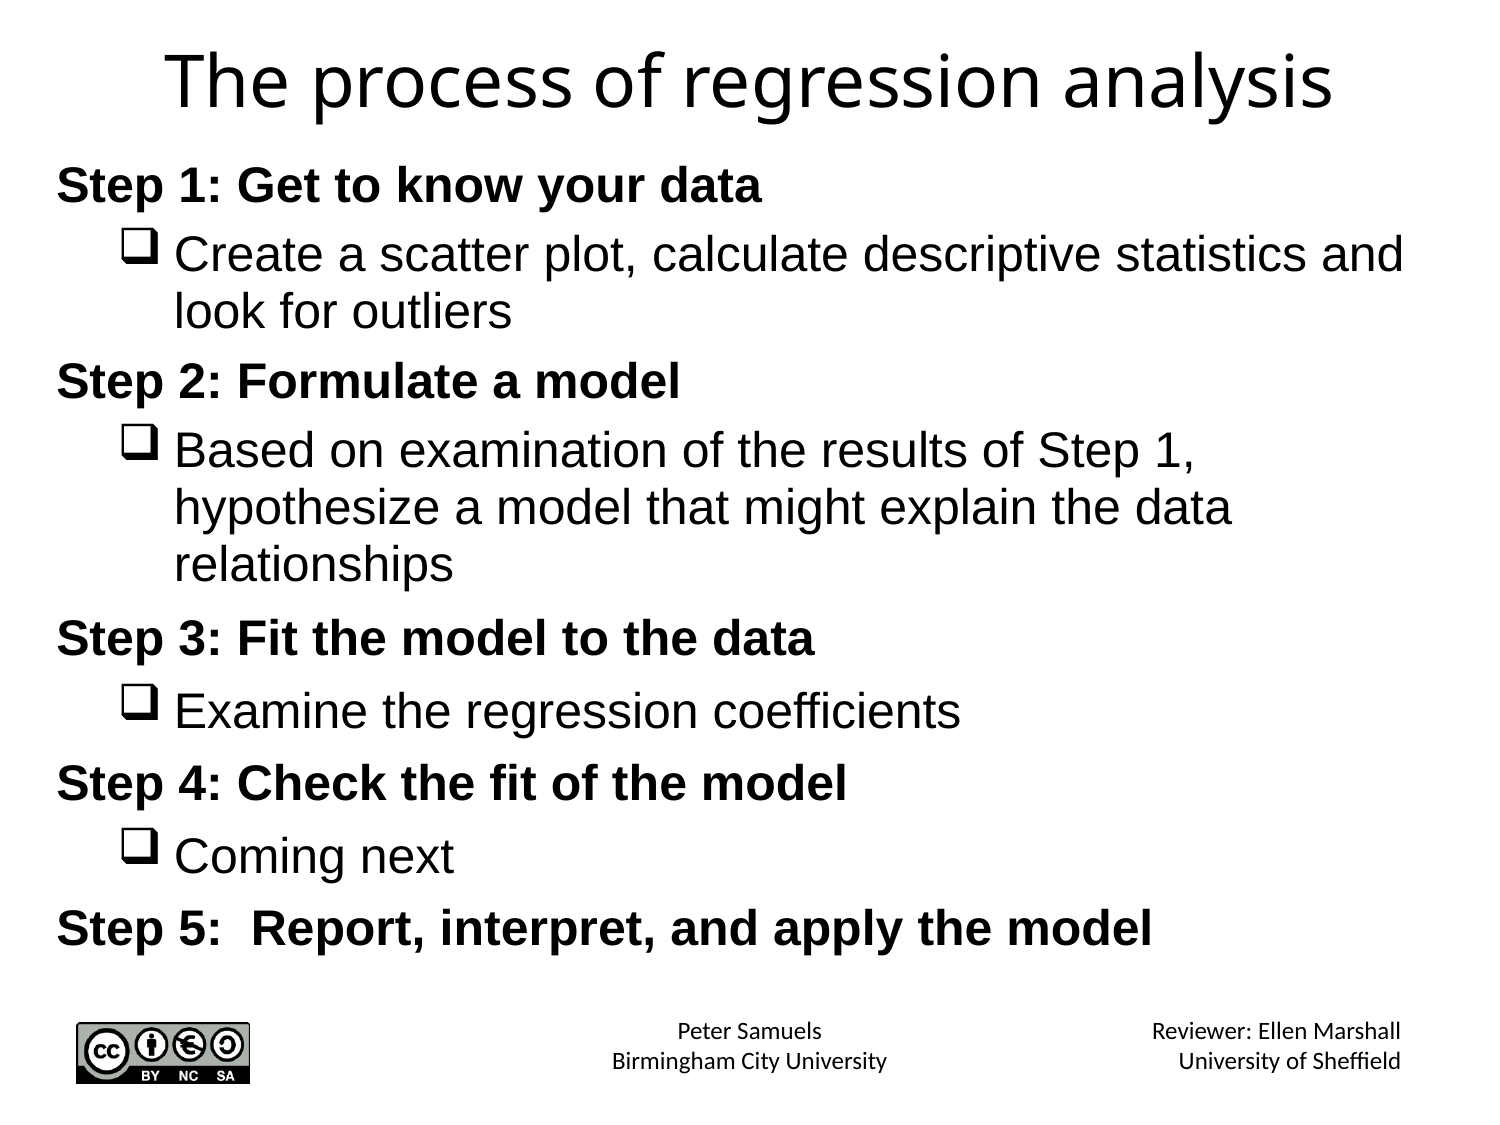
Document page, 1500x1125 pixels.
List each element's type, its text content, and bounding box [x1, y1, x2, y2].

title The process of regression analysis [17, 30, 1483, 138]
list Step 1: Get to know your data Create a scatter plot, calculate descriptive statistics and look for outliers Step 2: Formulate a model Based on examination of the results of Step 1, hypothesize a model that might explain the data relationships Step 3: Fit the model to the data Examine the regression coefficients Step 4: Check the fit of the model Coming next Step 5: Report, interpret, and apply the model [41, 149, 1471, 965]
text_box Peter Samuels Birmingham City University [549, 1007, 951, 1083]
text_box Reviewer: Ellen Marshall University of Sheffield [1038, 1007, 1417, 1083]
picture [76, 1022, 251, 1084]
